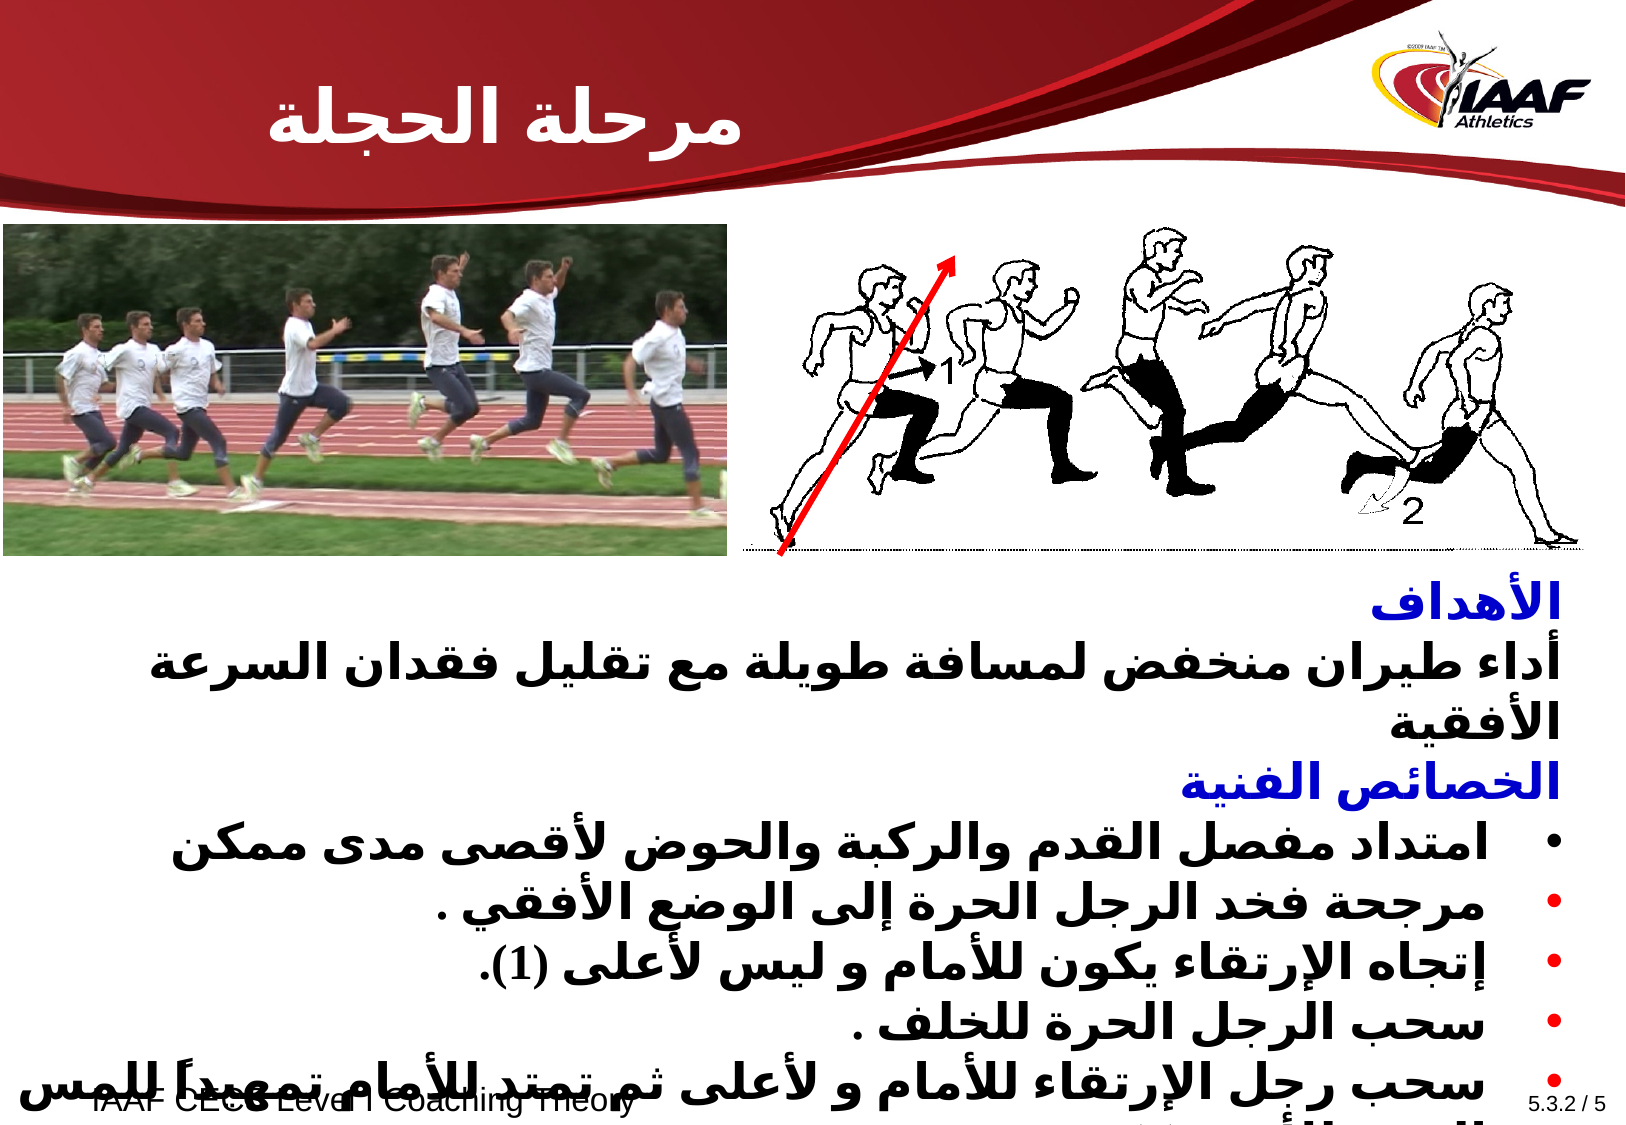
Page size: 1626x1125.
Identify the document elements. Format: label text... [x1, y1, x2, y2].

picture [0, 0, 1626, 1125]
text_box 5.3.2 / 5 [1509, 1082, 1625, 1124]
text_box الأهداف أداء طيران منخفض لمسافة طويلة مع تقليل فقدان السرعة الأفقية الخصائص الفنية امتداد مفصل القدم والركبة والحوض لأقصى مدى ممكن مرجحة فخد الرجل الحرة إلى الوضع الأفقي . إتجاه الإرتقاء يكون للأمام و ليس لأعلى (1). سحب الرجل الحرة للخلف . سحب رجل الإرتقاء للأمام و لأعلى ثم تمتد للأمام تمهيداً للمس القدم للأرض(2) . يبقى الجذع على استقامته [0, 562, 1578, 1125]
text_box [779, 255, 955, 556]
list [741, 214, 1584, 556]
text_box IAAF CECS Level I Coaching Theory [9, 1071, 719, 1100]
title مرحلة الحجلة [56, 68, 955, 150]
